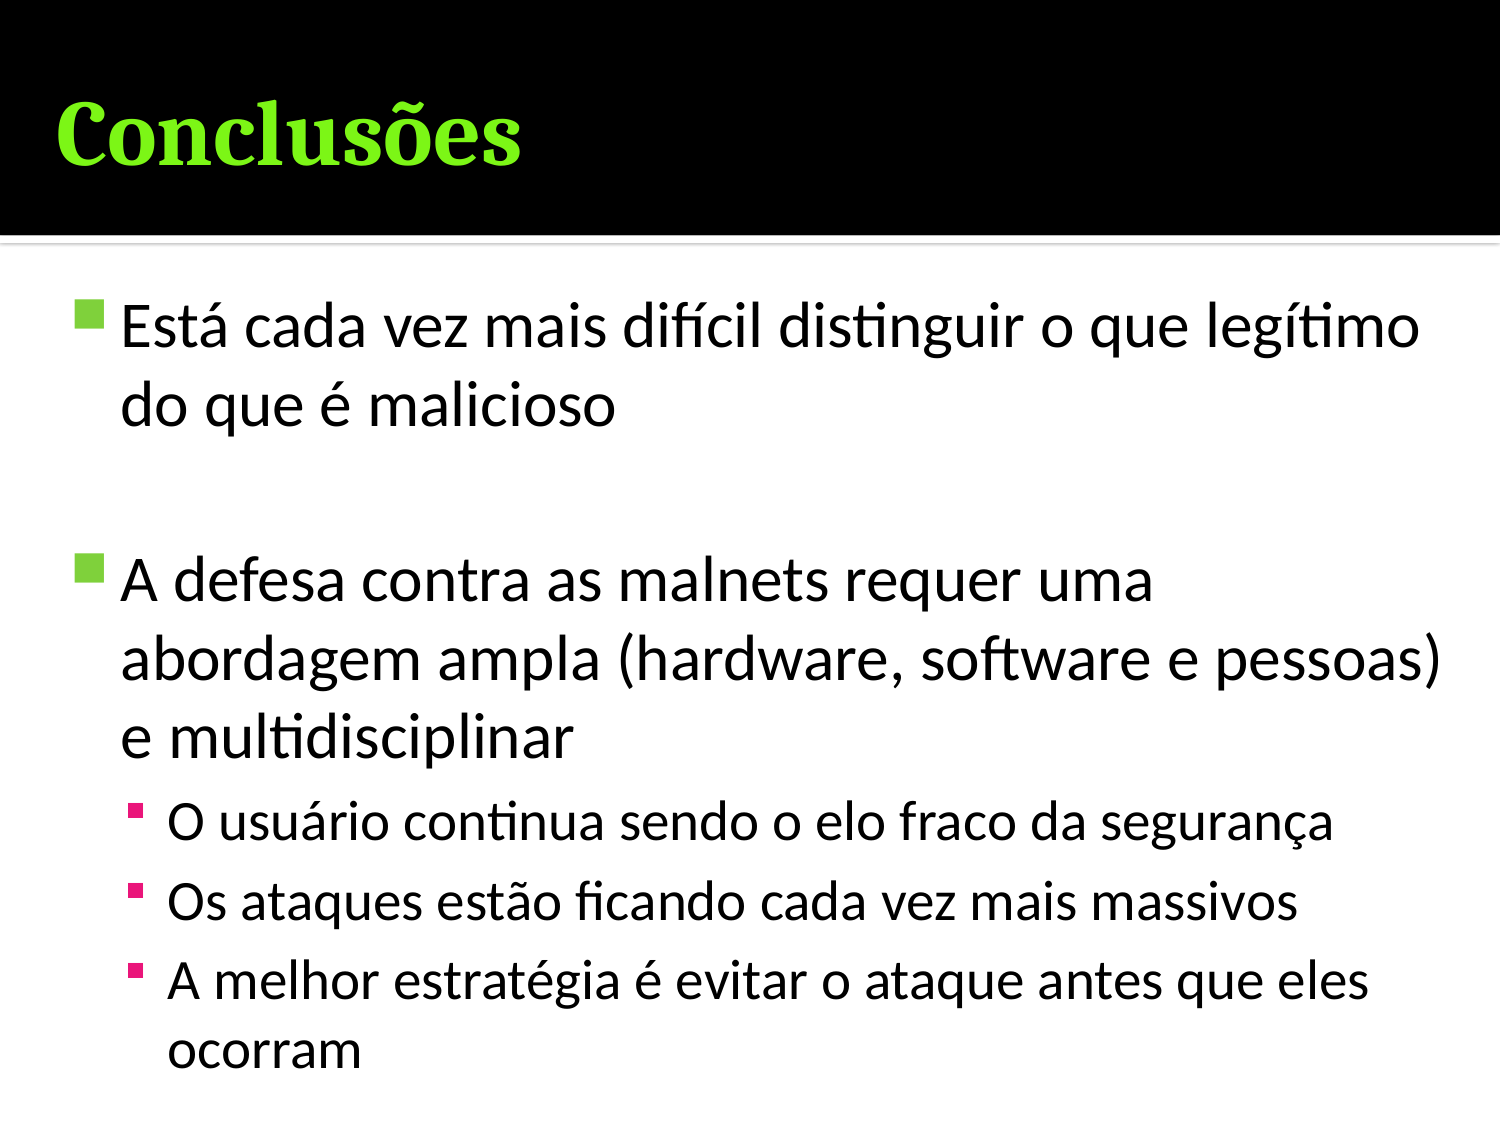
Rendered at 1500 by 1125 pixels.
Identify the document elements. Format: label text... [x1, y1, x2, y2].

list Está cada vez mais difícil distinguir o que legítimo do que é malicioso A defesa contra as malnets requer uma abordagem ampla (hardware, software e pessoas) e multidisciplinar O usuário continua sendo o elo fraco da segurança Os ataques estão ficando cada vez mais massivos A melhor estratégia é evitar o ataque antes que eles ocorram [41, 267, 1459, 1094]
title Conclusões [41, 25, 1459, 231]
